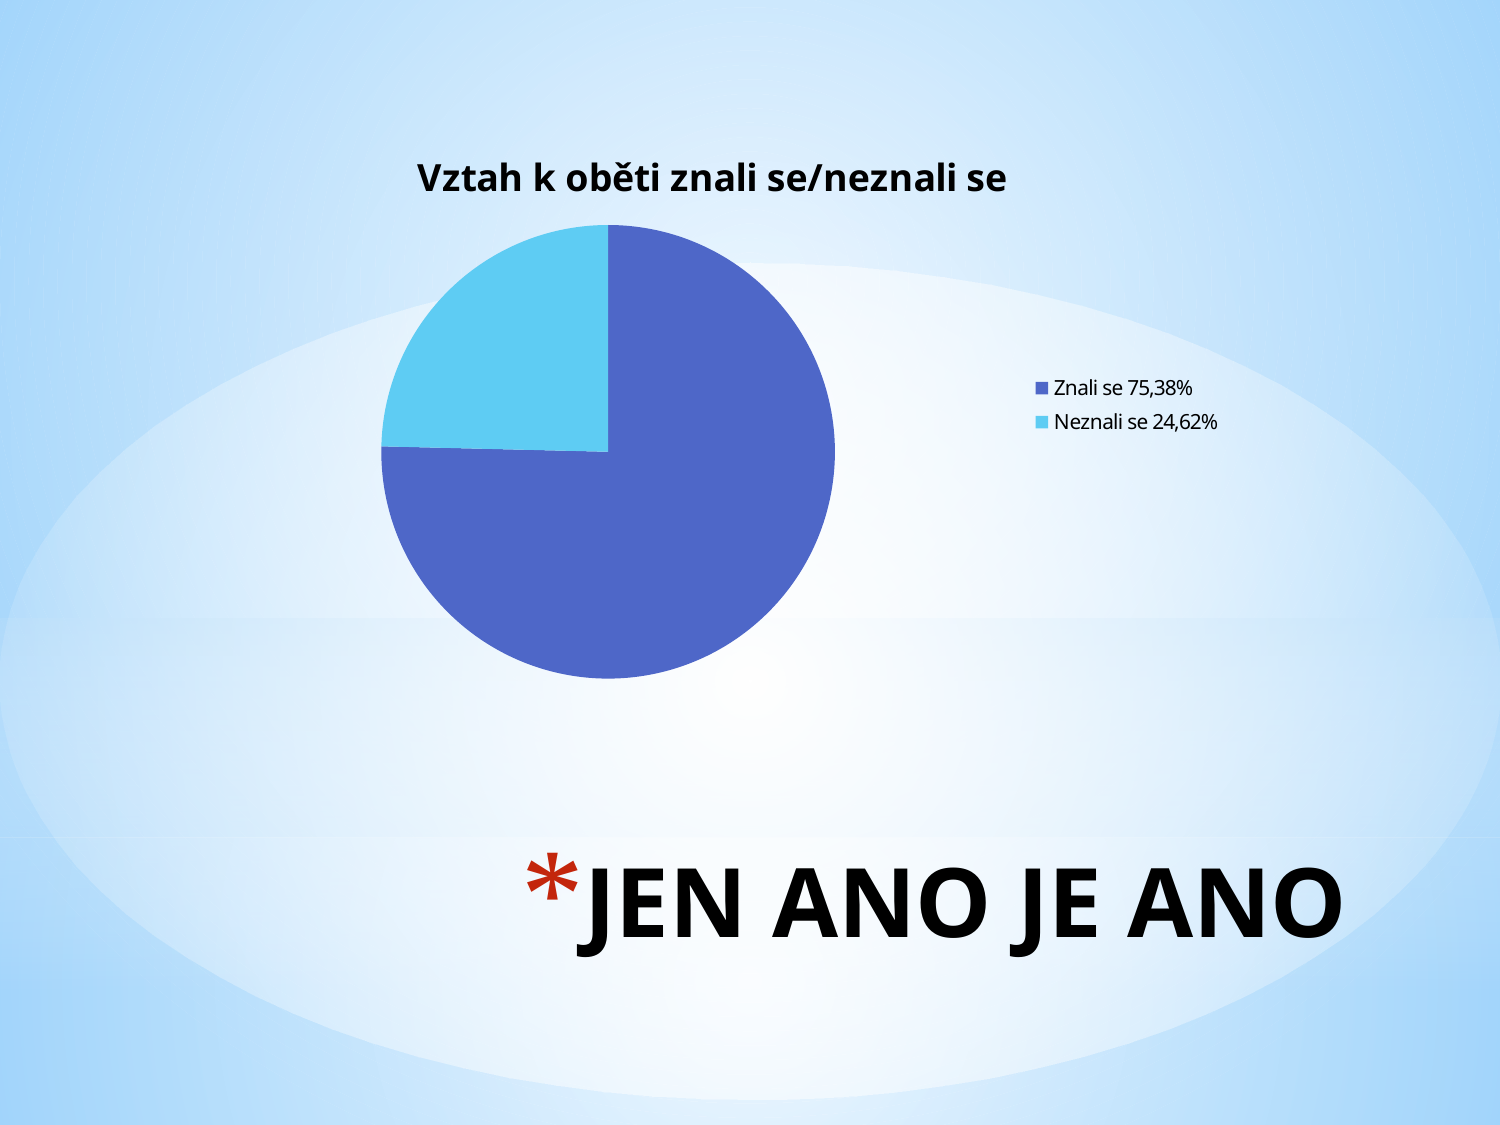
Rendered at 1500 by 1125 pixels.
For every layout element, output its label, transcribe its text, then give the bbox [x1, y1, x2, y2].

chart [187, 119, 1238, 691]
title JEN ANO JE ANO [294, 834, 1363, 988]
